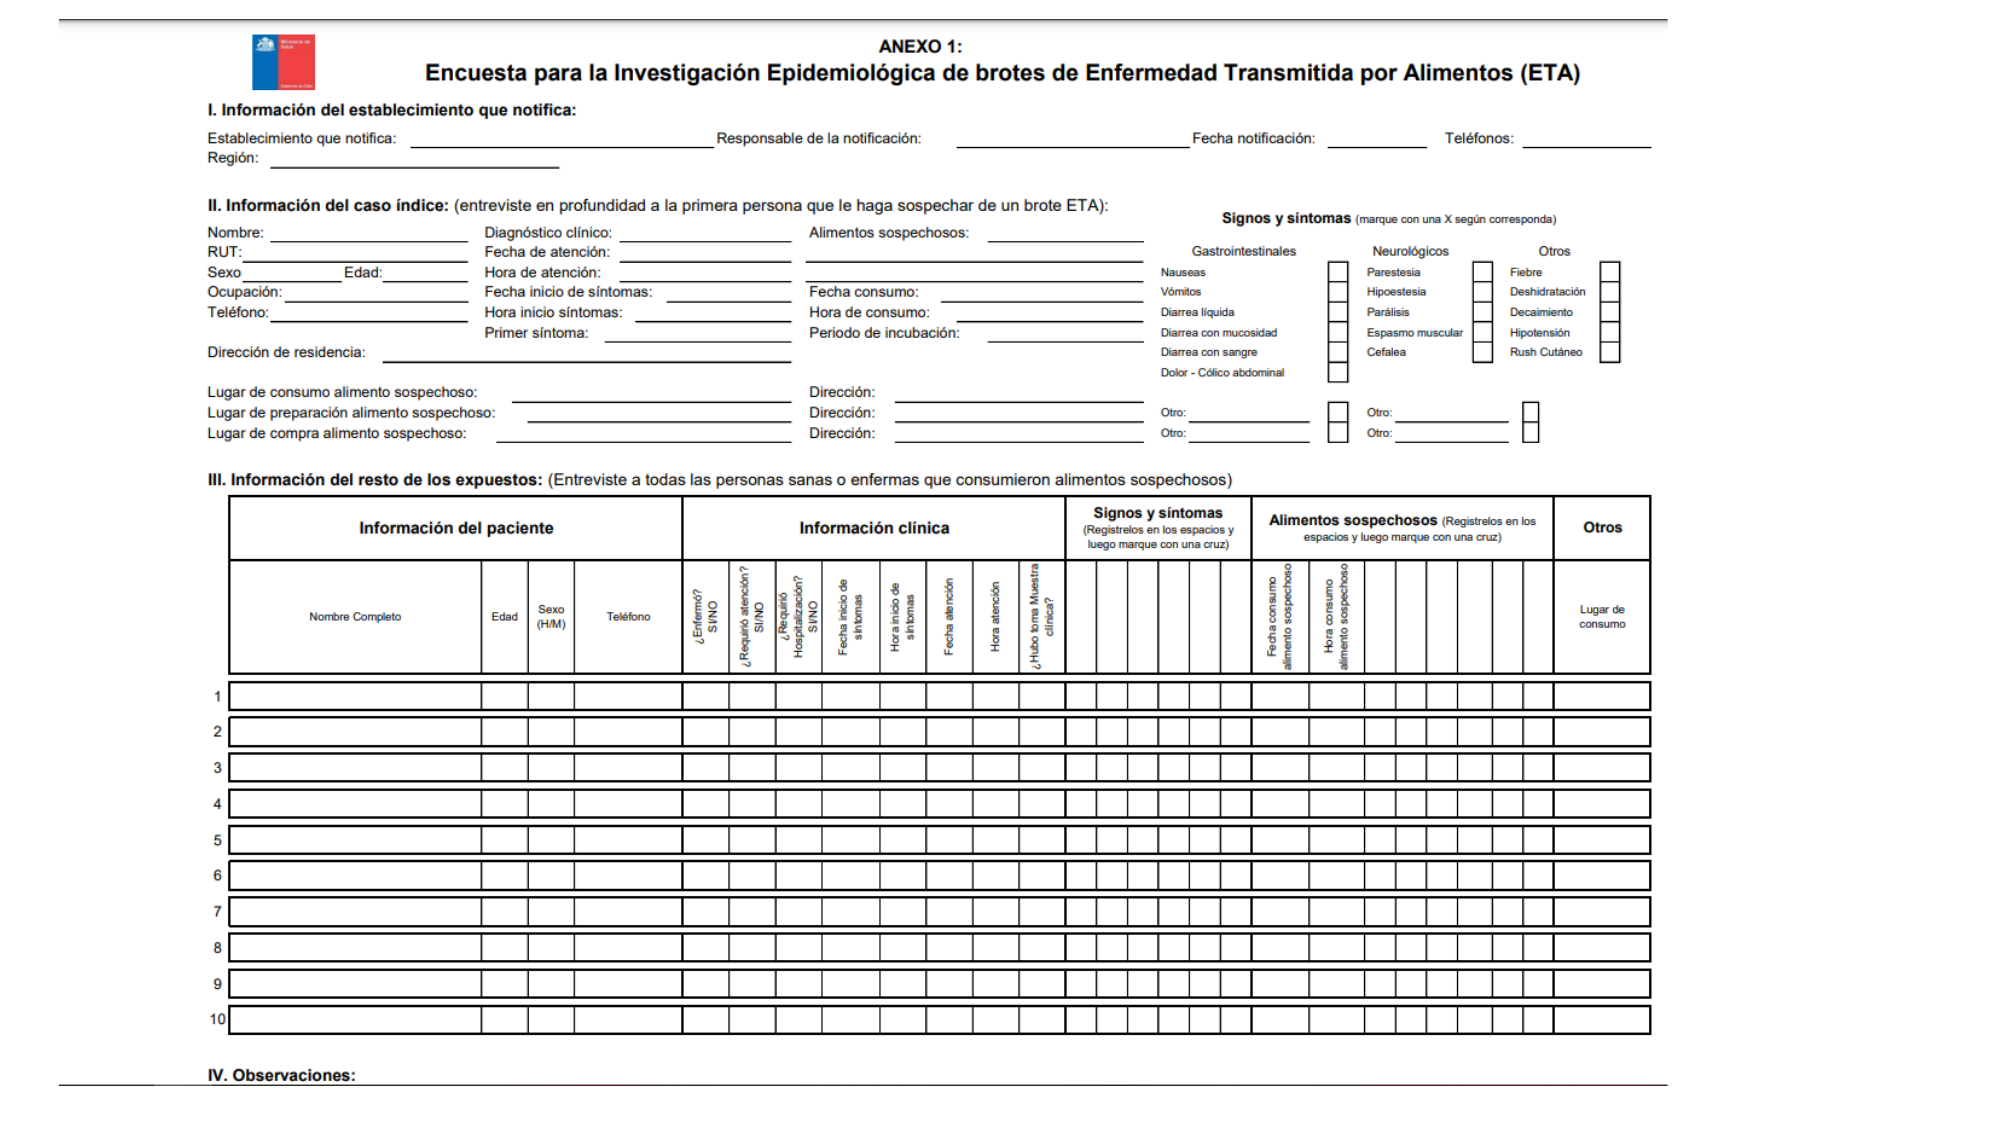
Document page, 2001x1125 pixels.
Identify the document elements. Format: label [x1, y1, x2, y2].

picture [58, 19, 1668, 1086]
